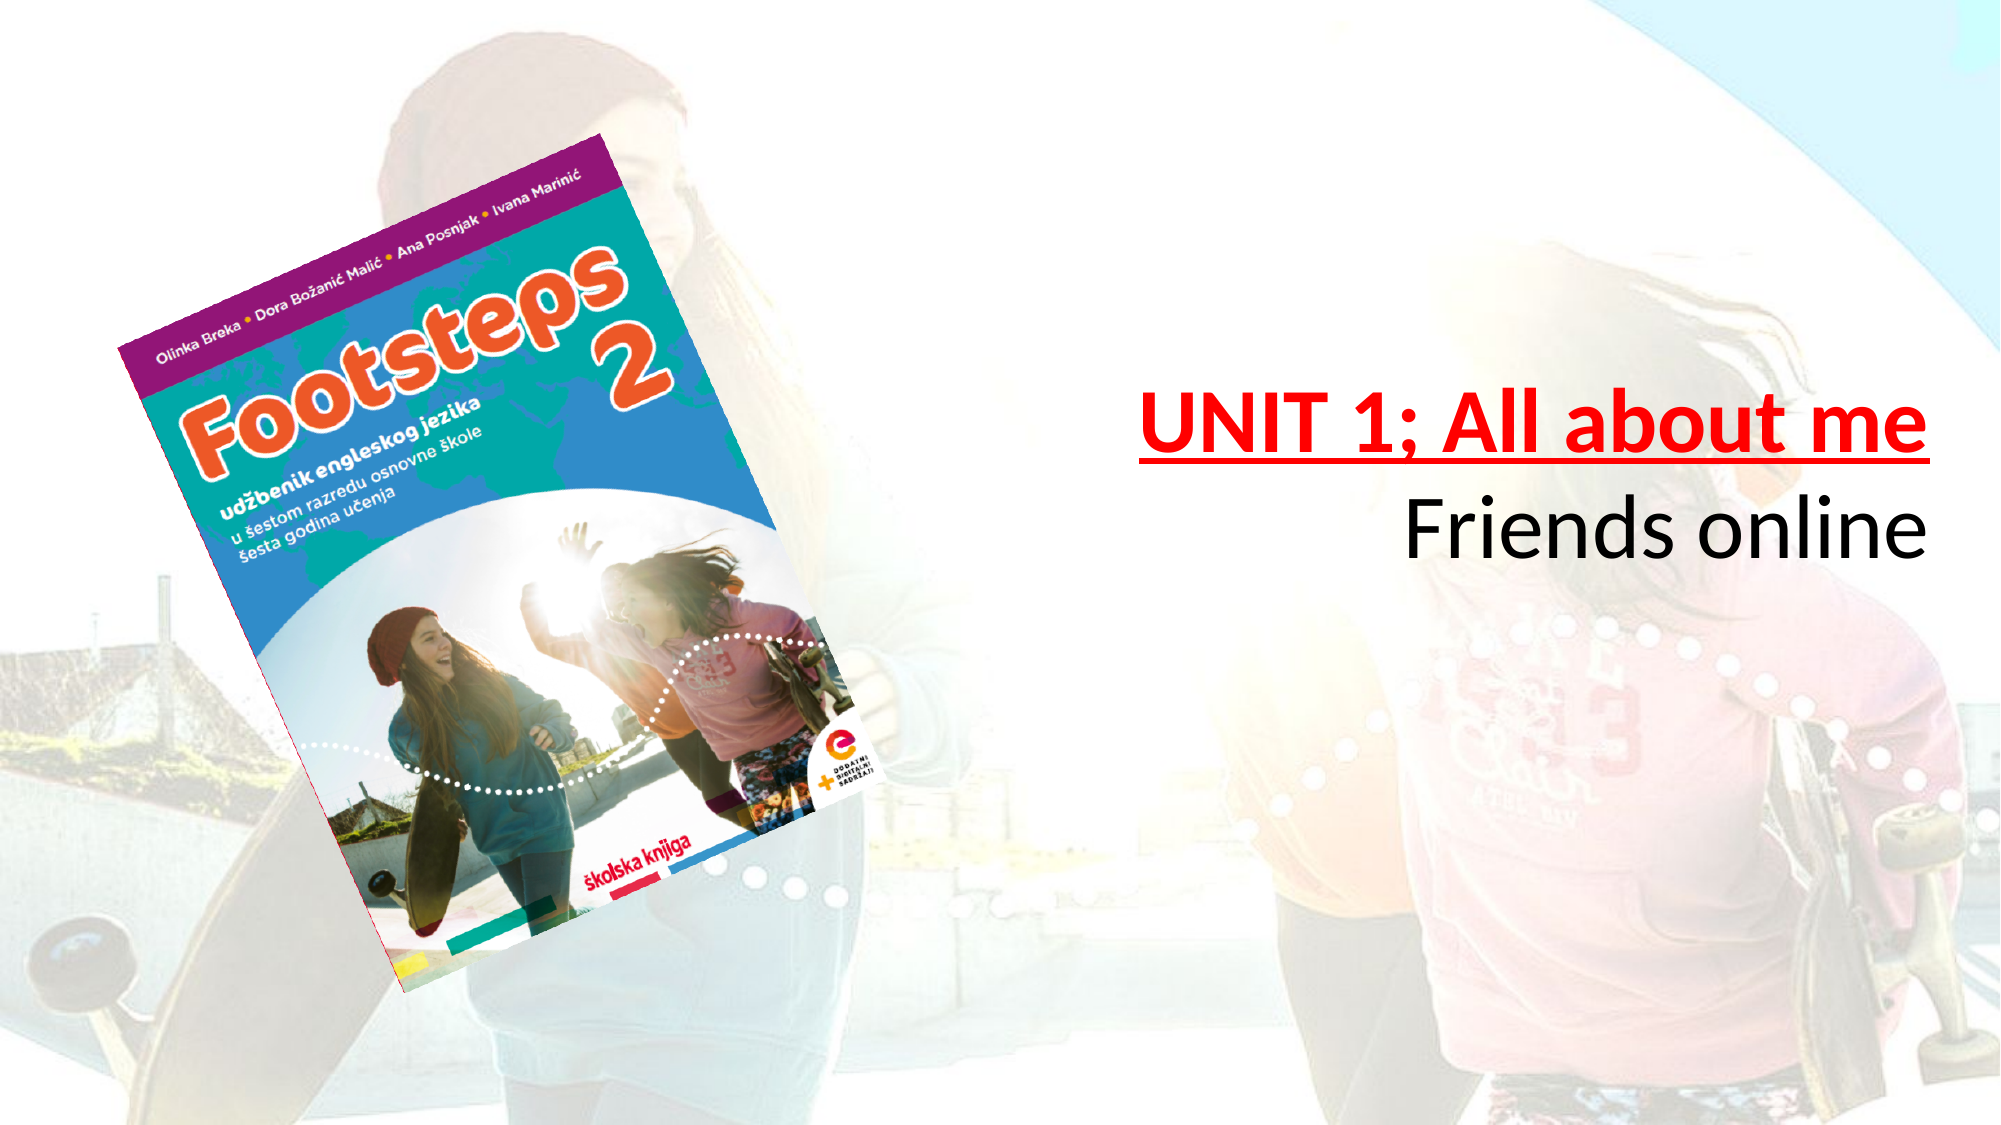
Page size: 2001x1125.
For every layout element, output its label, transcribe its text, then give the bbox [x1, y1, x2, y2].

text_box Friends online [1113, 459, 1946, 585]
text_box UNIT 1; All about me [913, 353, 1946, 478]
picture [0, 0, 2001, 1125]
